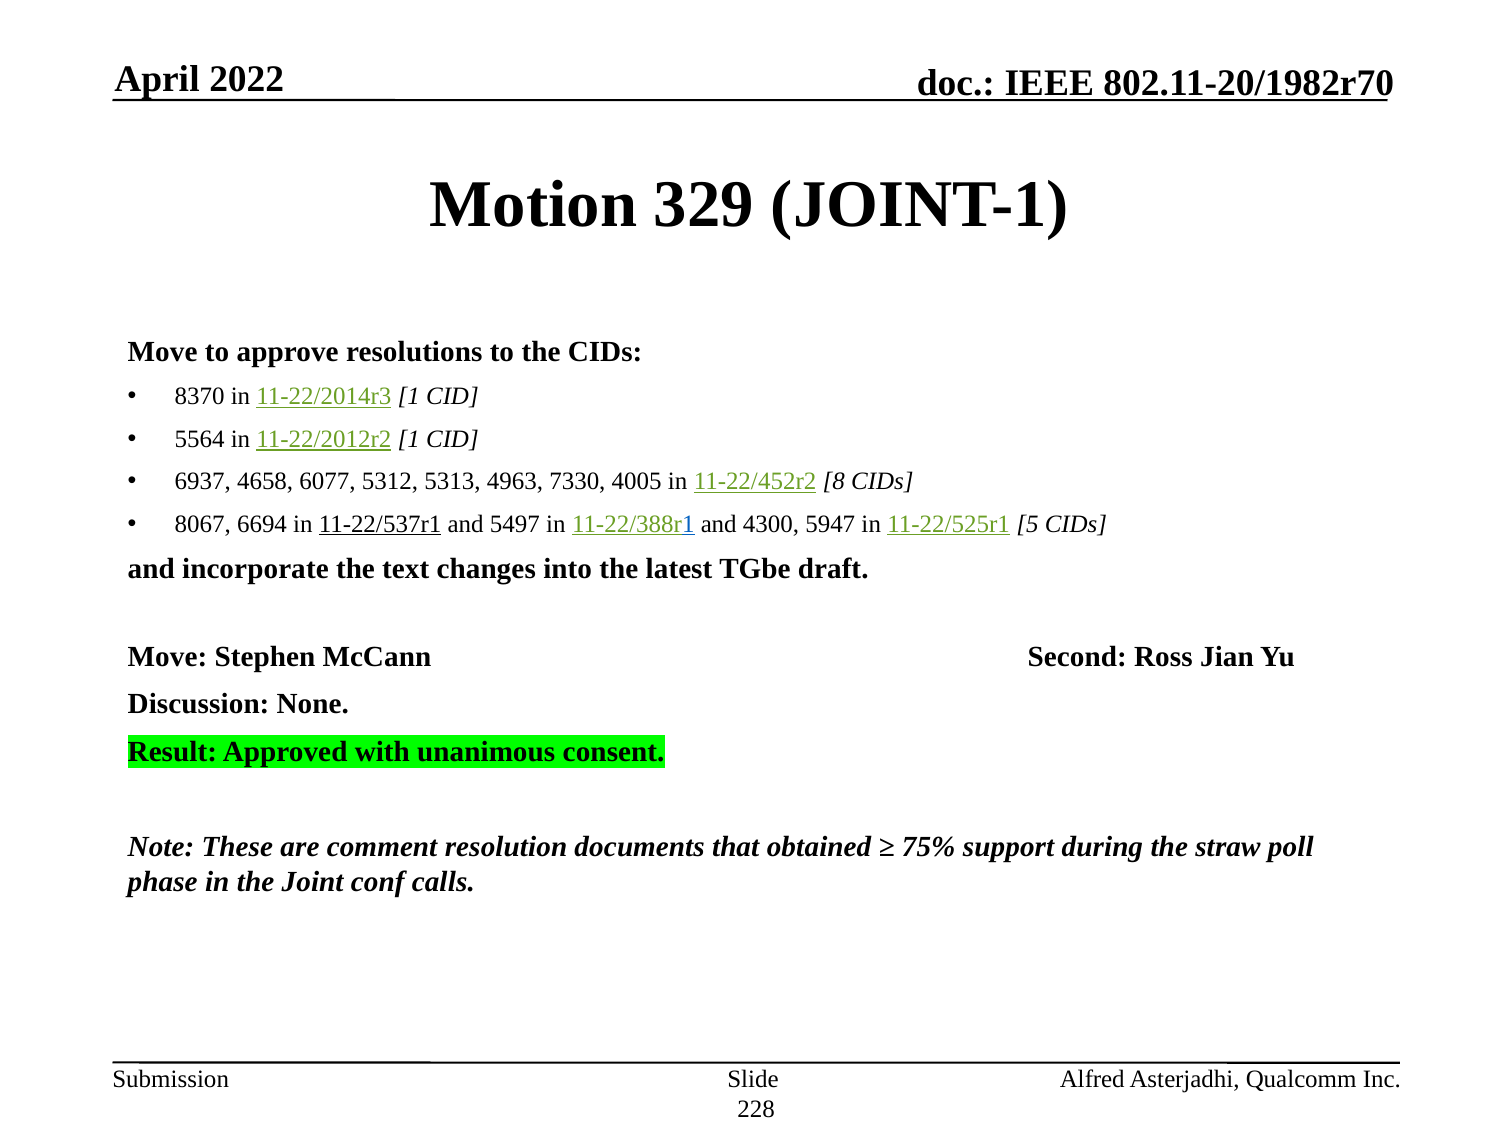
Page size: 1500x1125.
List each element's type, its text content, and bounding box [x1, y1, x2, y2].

title Motion 329 (JOINT-1) [112, 112, 1388, 288]
list Move to approve resolutions to the CIDs: 8370 in 11-22/2014r3 [1 CID] 5564 in 11-22/2012r2 [1 CID] 6937, 4658, 6077, 5312, 5313, 4963, 7330, 4005 in 11-22/452r2 [8 CIDs] 8067, 6694 in 11-22/537r1 and 5497 in 11-22/388r1 and 4300, 5947 in 11-22/525r1 [5 CIDs] and incorporate the text changes into the latest TGbe draft. Move: Stephen McCann Second: Ross Jian Yu Discussion: None. Result: Approved with unanimous consent. Note: These are comment resolution documents that obtained ≥ 75% support during the straw poll phase in the Joint conf calls. [112, 324, 1388, 1063]
slide_number Slide 228 [712, 1061, 800, 1123]
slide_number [114, 54, 423, 100]
footer Alfred Asterjadhi, Qualcomm Inc. [878, 1061, 1402, 1093]
